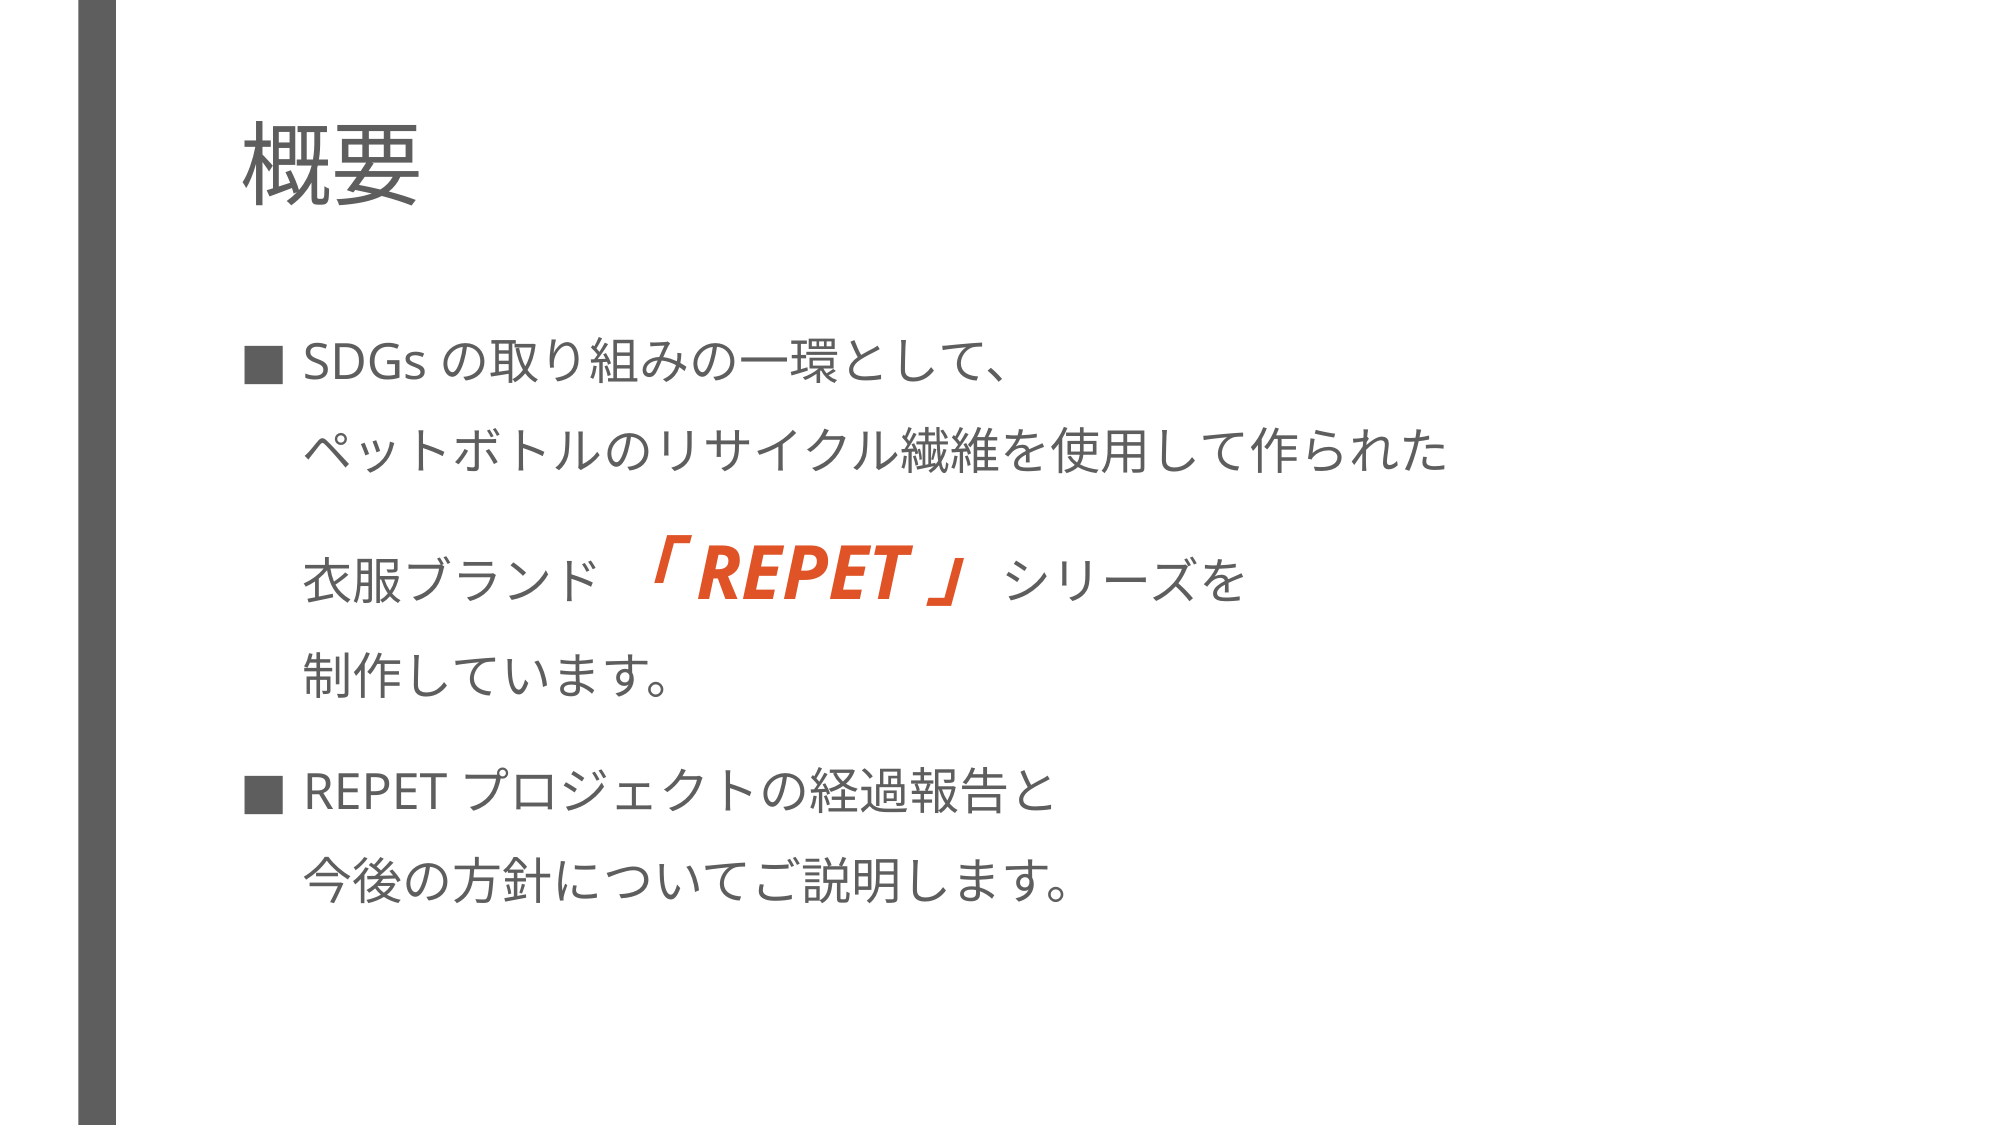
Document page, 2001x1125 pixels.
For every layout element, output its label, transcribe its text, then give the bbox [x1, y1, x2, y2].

title 概要 [225, 112, 1800, 357]
list SDGsの取り組みの一環として、 ペットボトルのリサイクル繊維を使用して作られた 衣服ブランド「REPET」シリーズを 制作しています。 REPETプロジェクトの経過報告と 今後の方針についてご説明します。 [225, 291, 1482, 963]
